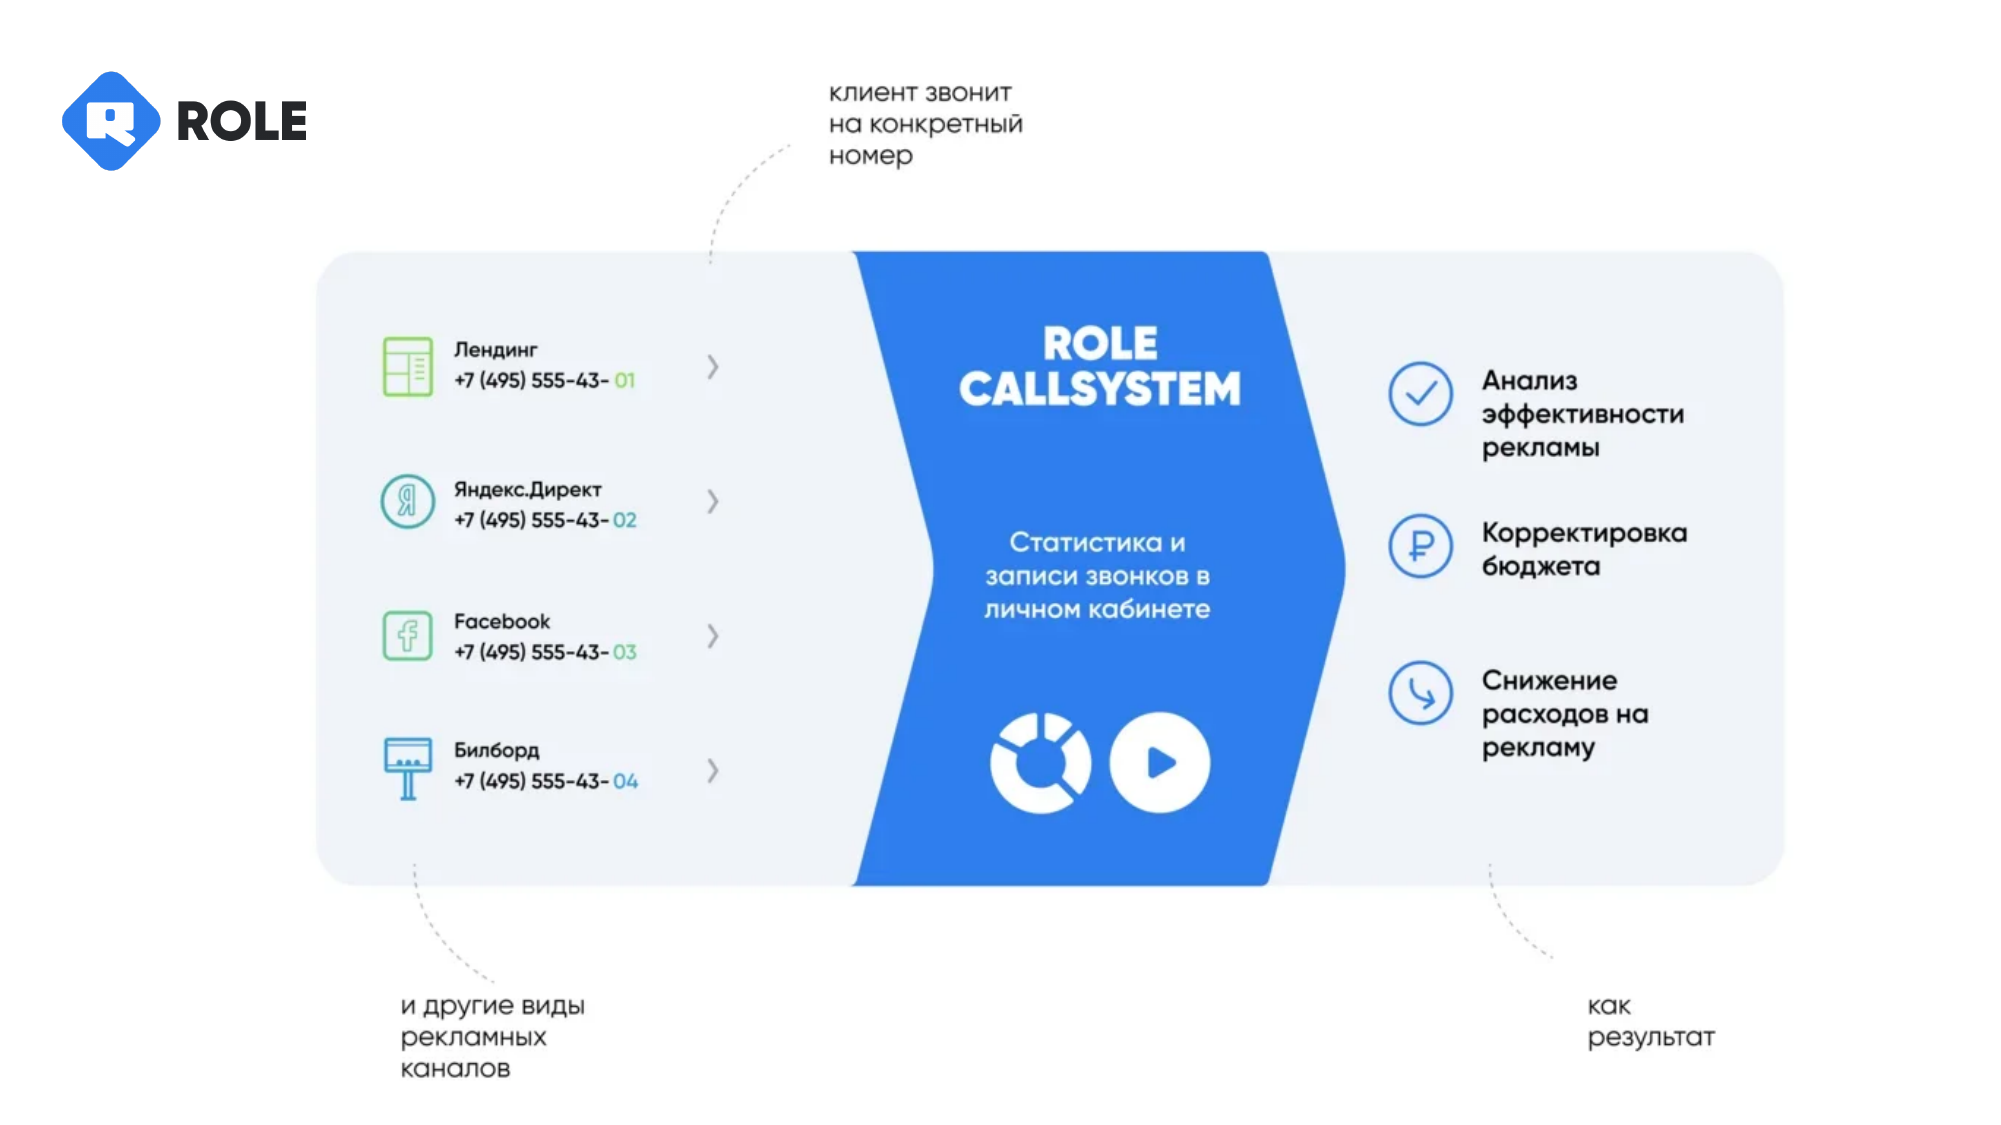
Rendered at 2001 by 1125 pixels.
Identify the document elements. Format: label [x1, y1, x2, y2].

picture [61, 58, 1795, 1088]
